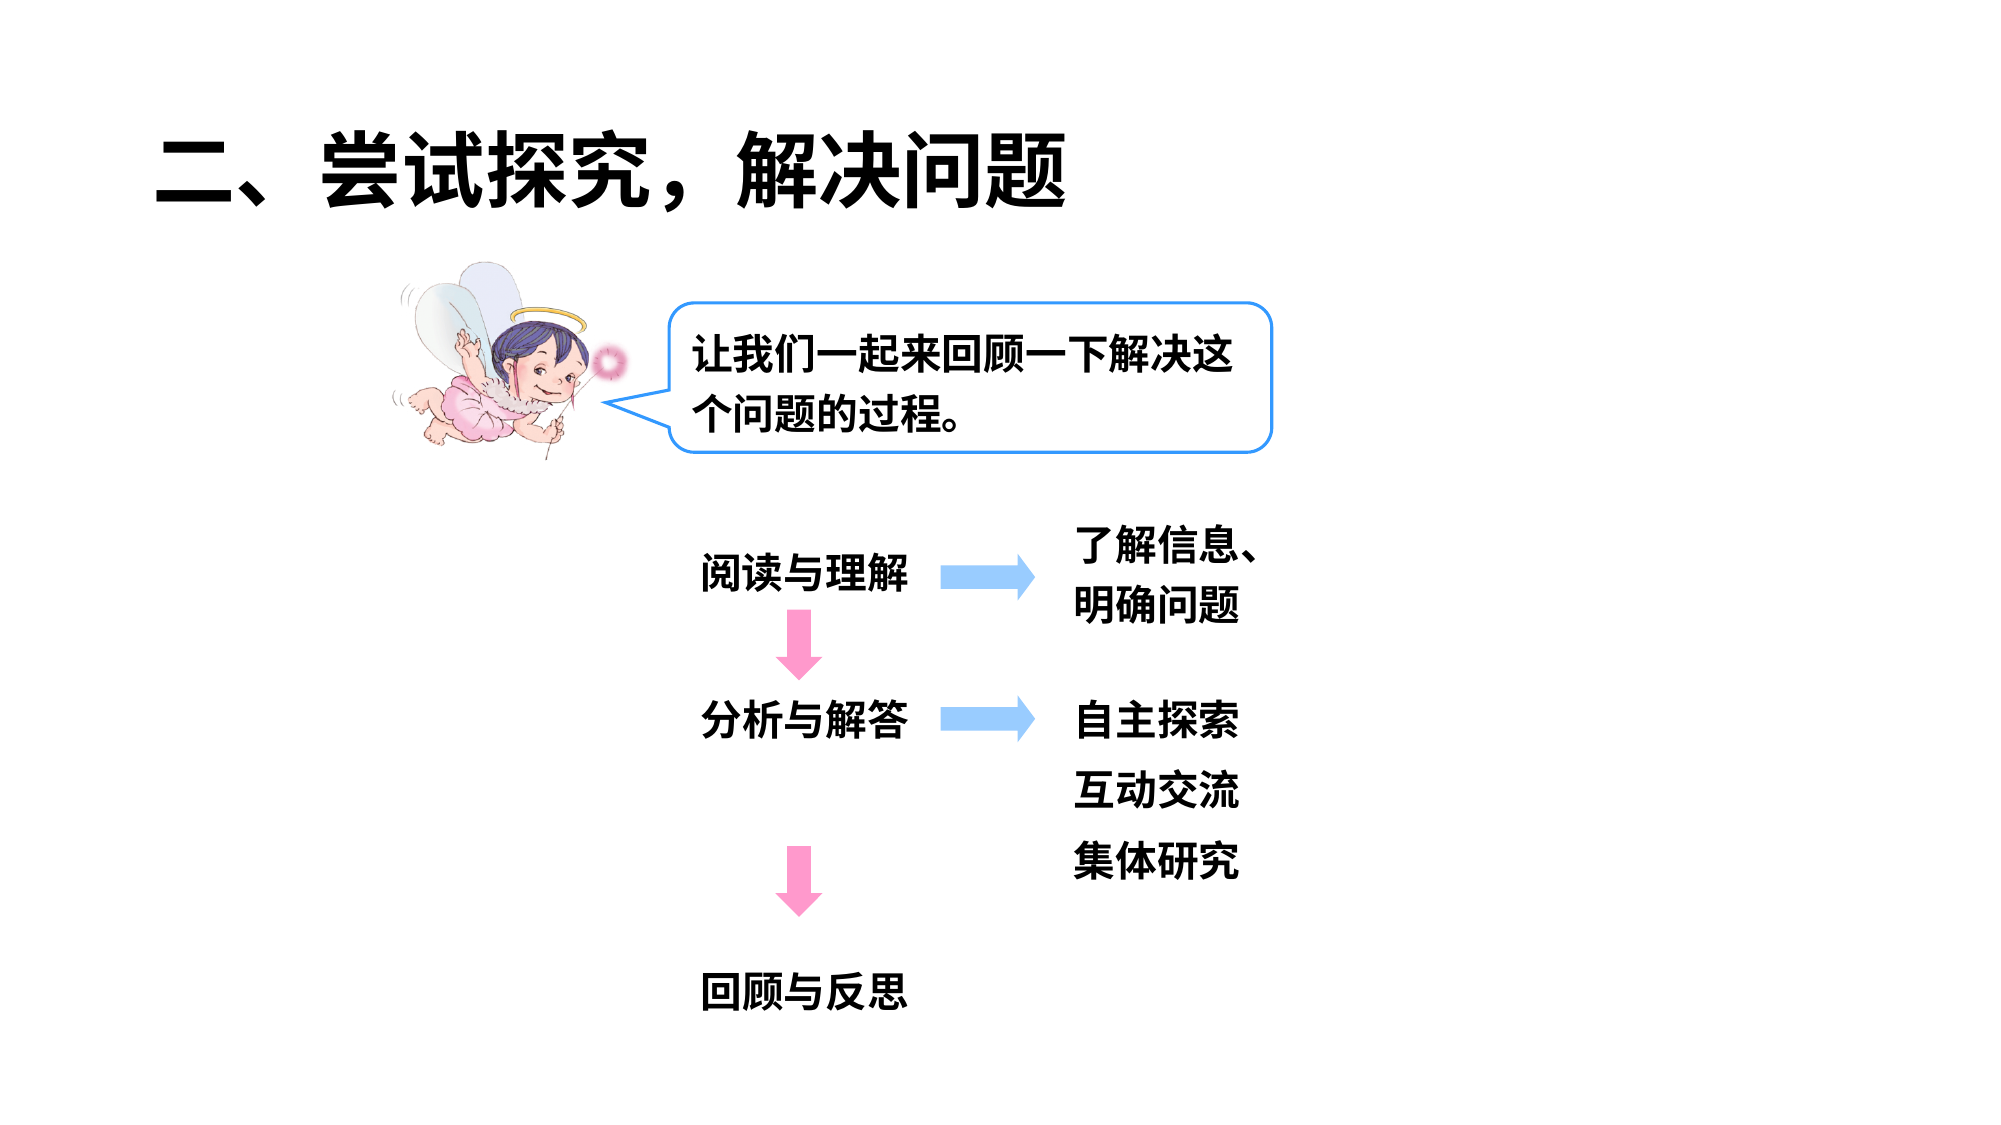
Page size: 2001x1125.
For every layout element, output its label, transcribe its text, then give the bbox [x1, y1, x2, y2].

text_box 自主探索 [1059, 676, 1307, 746]
text_box 集体研究 [1059, 817, 1307, 893]
text_box 阅读与理解 [685, 529, 989, 605]
title 二、尝试探究，解决问题 [137, 59, 1863, 278]
text_box 分析与解答 [685, 676, 969, 752]
text_box [940, 553, 1036, 601]
text_box [775, 846, 823, 917]
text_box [385, 255, 1272, 466]
text_box [940, 695, 1036, 743]
text_box 回顾与反思 [685, 948, 996, 1023]
text_box 互动交流 [1059, 746, 1307, 817]
text_box 了解信息、 明确问题 [1059, 501, 1307, 637]
text_box [775, 609, 823, 676]
